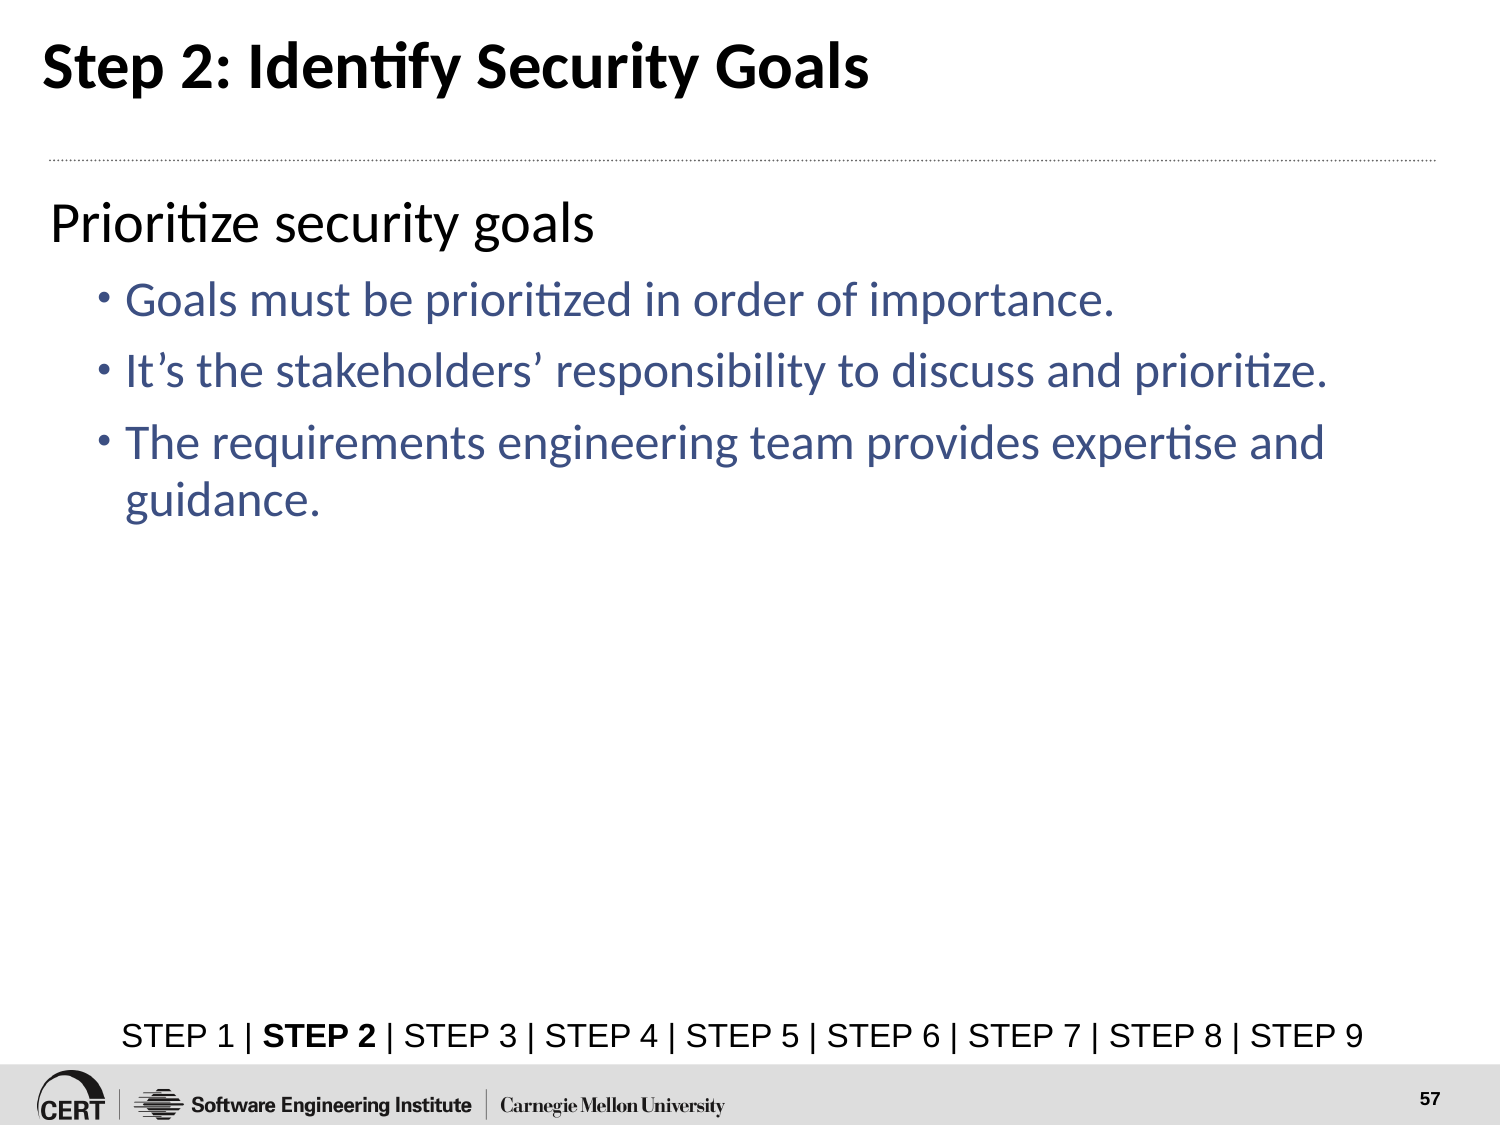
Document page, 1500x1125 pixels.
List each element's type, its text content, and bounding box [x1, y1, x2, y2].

picture [37, 1069, 725, 1122]
text_box STEP 1 | STEP 2 | STEP 3 | STEP 4 | STEP 5 | STEP 6 | STEP 7 | STEP 8 | STEP 9 [49, 1014, 1437, 1068]
title Step 2: Identify Security Goals [42, 37, 1434, 155]
list Prioritize security goals Goals must be prioritized in order of importance. It’s the stakeholders’ responsibility to discuss and prioritize. The requirements engineering team provides expertise and guidance. [49, 187, 1438, 1001]
